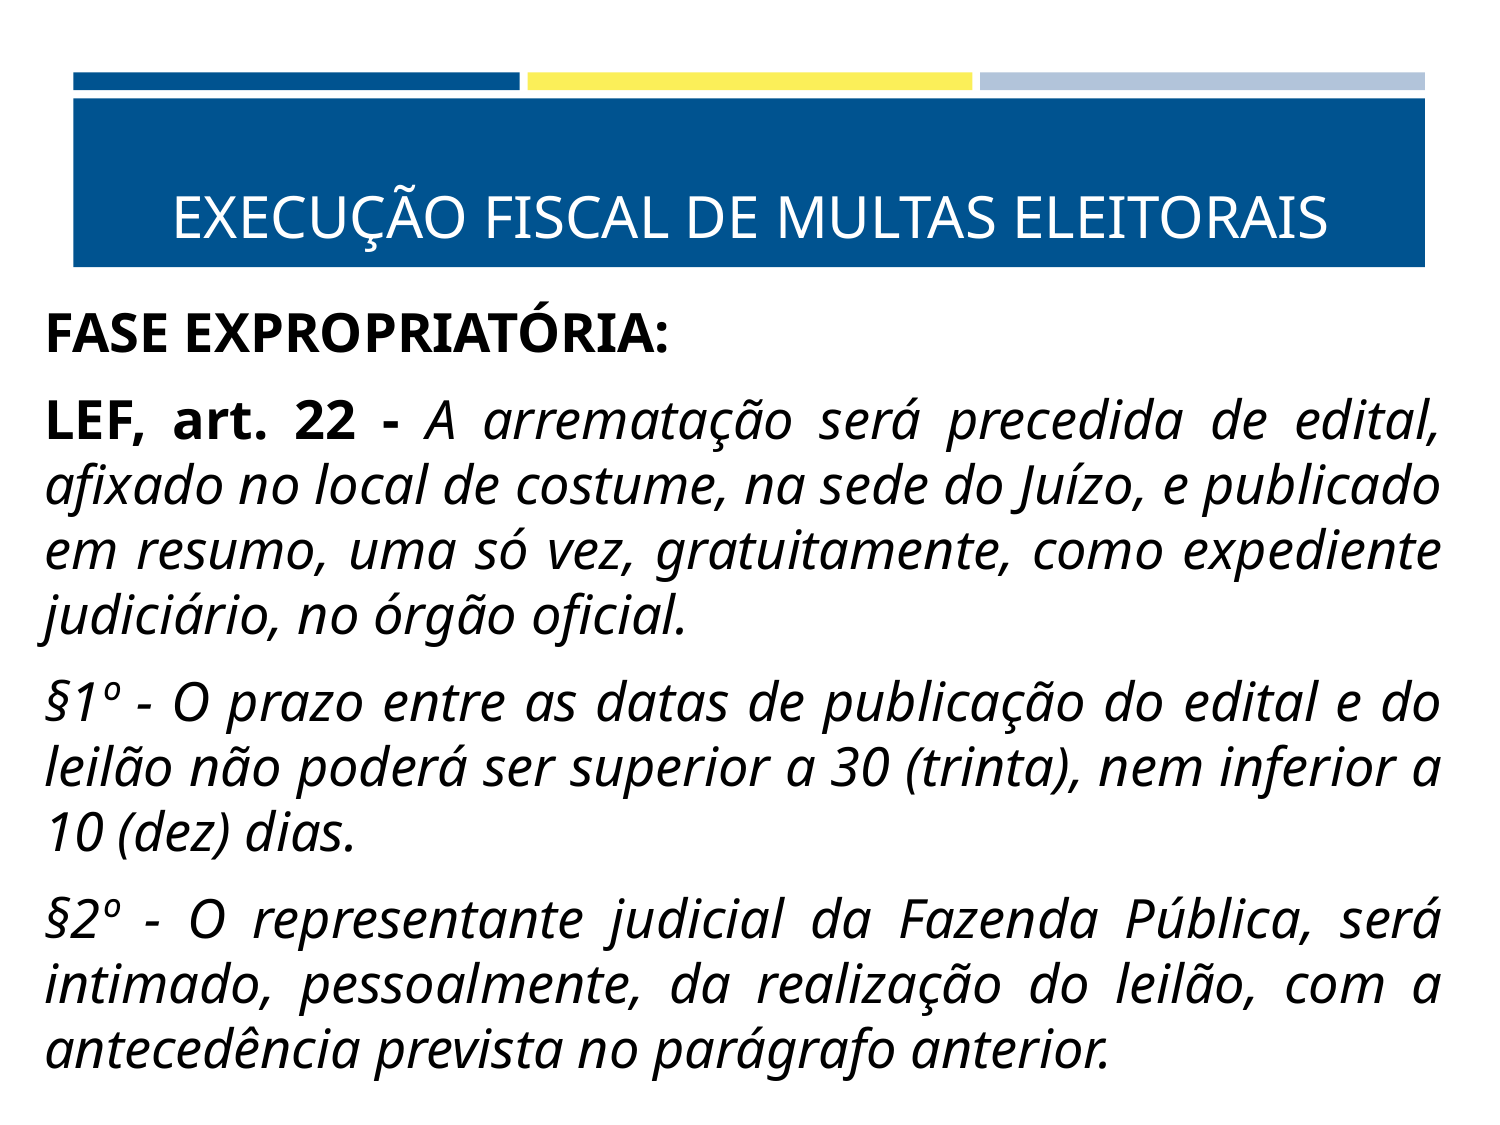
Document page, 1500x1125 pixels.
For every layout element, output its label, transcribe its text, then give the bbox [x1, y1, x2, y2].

list FASE EXPROPRIATÓRIA: LEF, art. 22 - A arrematação será precedida de edital, afixado no local de costume, na sede do Juízo, e publicado em resumo, uma só vez, gratuitamente, como expediente judiciário, no órgão oficial. §1º - O prazo entre as datas de publicação do edital e do leilão não poderá ser superior a 30 (trinta), nem inferior a 10 (dez) dias. §2º - O representante judicial da Fazenda Pública, será intimado, pessoalmente, da realização do leilão, com a antecedência prevista no parágrafo anterior. [29, 290, 1459, 1094]
title EXECUÇÃO FISCAL DE MULTAS ELEITORAIS [95, 112, 1406, 259]
